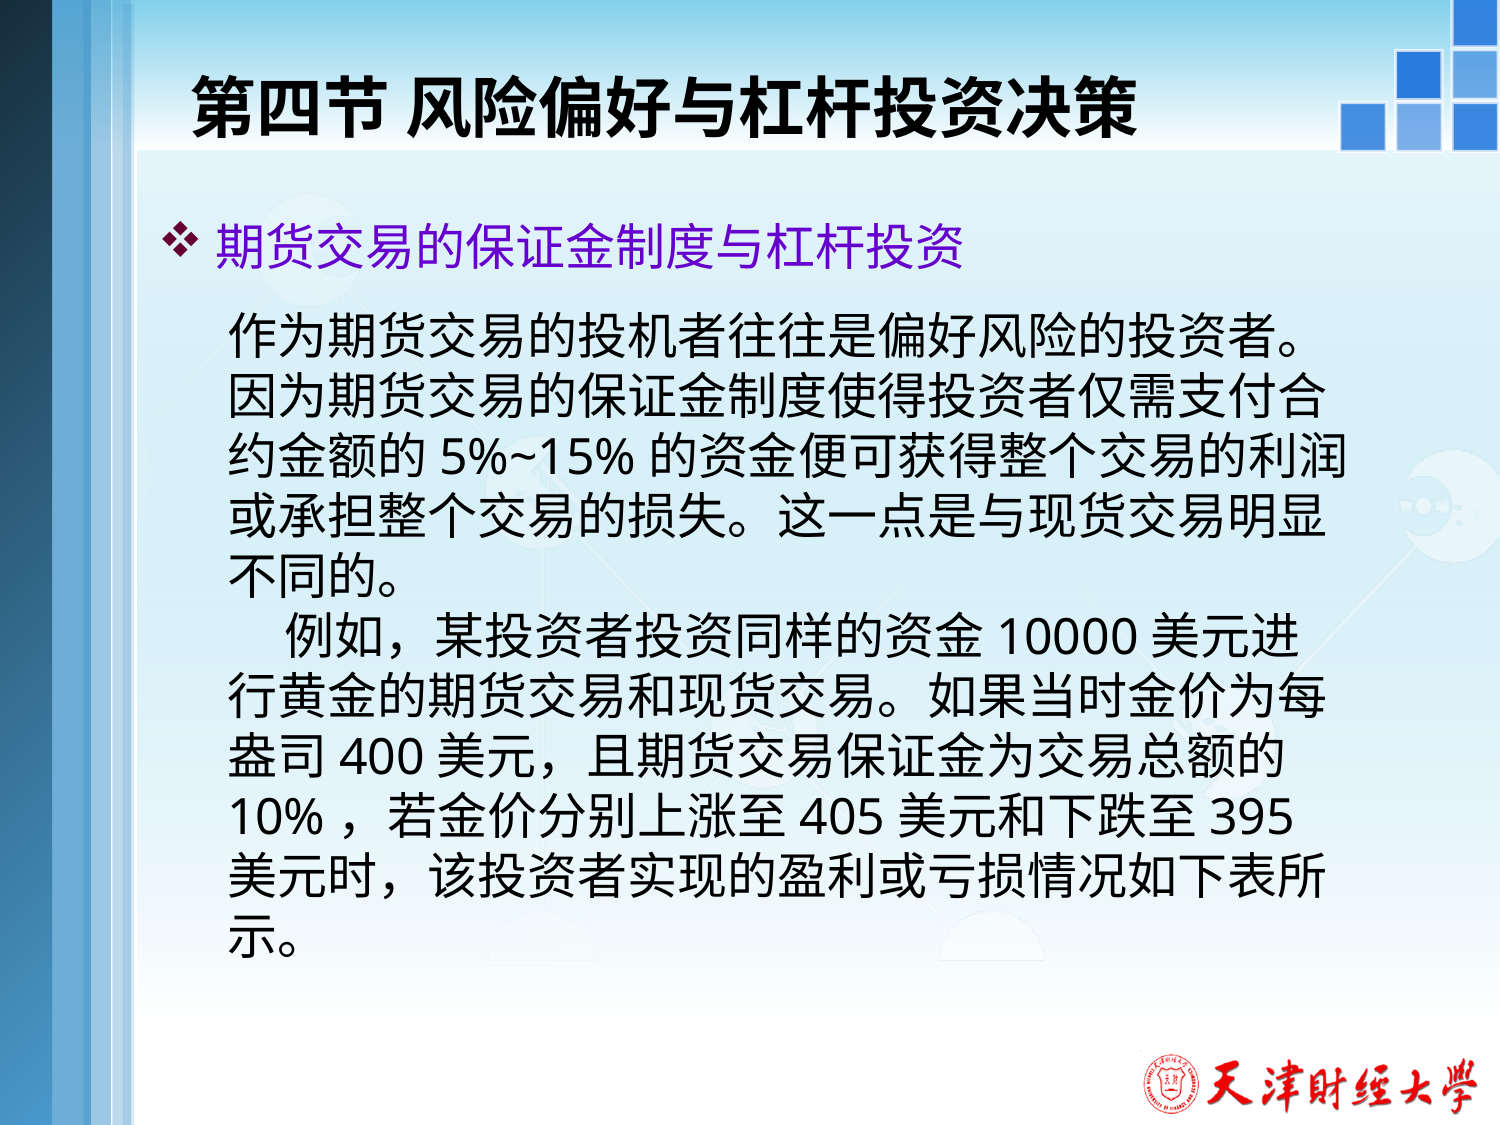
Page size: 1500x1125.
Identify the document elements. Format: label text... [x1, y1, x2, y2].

picture [132, 150, 1500, 965]
text_box 作为期货交易的投机者往往是偏好风险的投资者。因为期货交易的保证金制度使得投资者仅需支付合约金额的5%~15%的资金便可获得整个交易的利润或承担整个交易的损失。这一点是与现货交易明显不同的。 例如，某投资者投资同样的资金10000美元进行黄金的期货交易和现货交易。如果当时金价为每盎司400美元，且期货交易保证金为交易总额的10%，若金价分别上涨至405美元和下跌至395美元时，该投资者实现的盈利或亏损情况如下表所示。 [212, 296, 1365, 1022]
picture [1131, 1049, 1500, 1119]
text_box 期货交易的保证金制度与杠杆投资 [144, 207, 1094, 283]
title 第四节 风险偏好与杠杆投资决策 [174, 75, 1175, 138]
